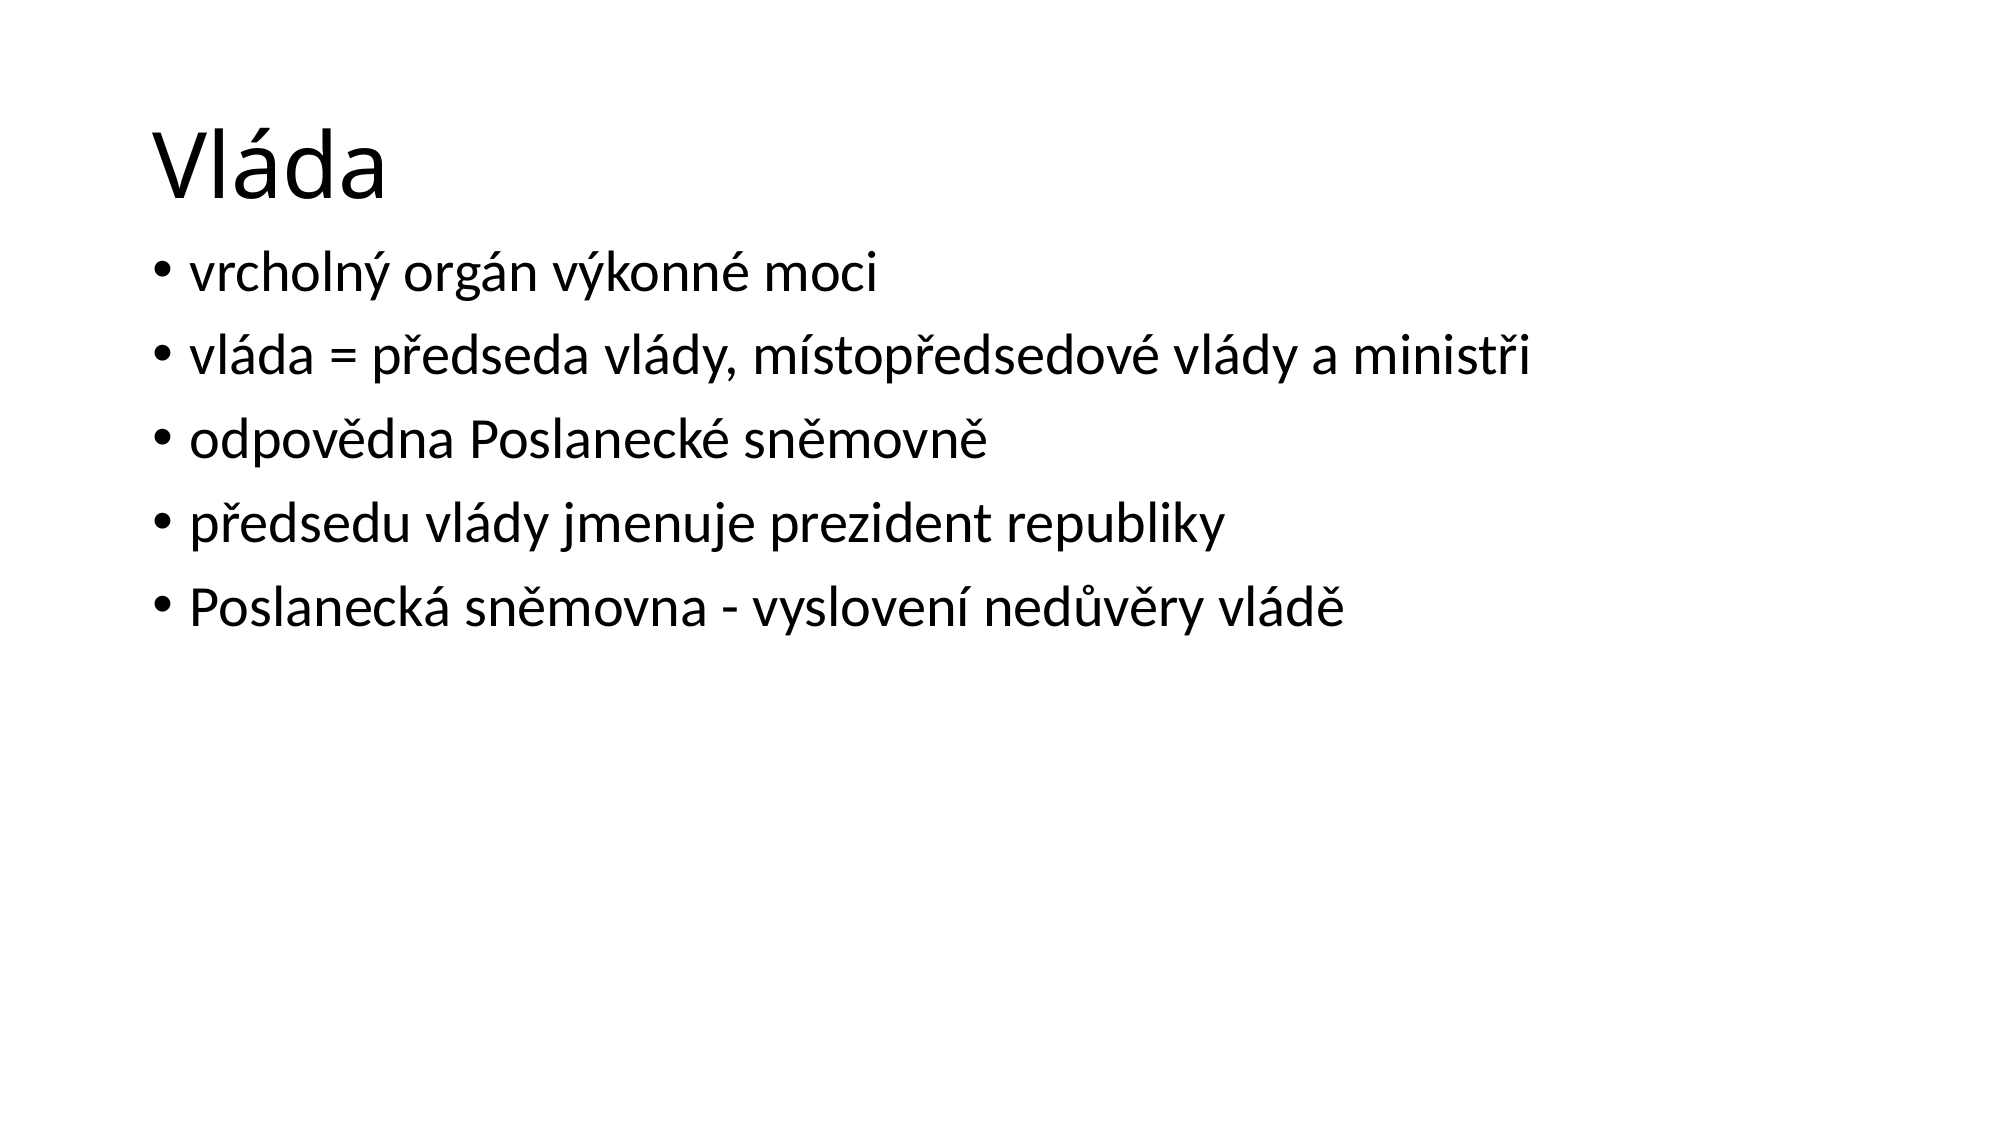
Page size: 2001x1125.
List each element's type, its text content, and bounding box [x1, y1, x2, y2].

list vrcholný orgán výkonné moci vláda = předseda vlády, místopředsedové vlády a ministři odpovědna Poslanecké sněmovně předsedu vlády jmenuje prezident republiky Poslanecká sněmovna - vyslovení nedůvěry vládě [137, 233, 1863, 976]
title Vláda [137, 59, 1863, 233]
